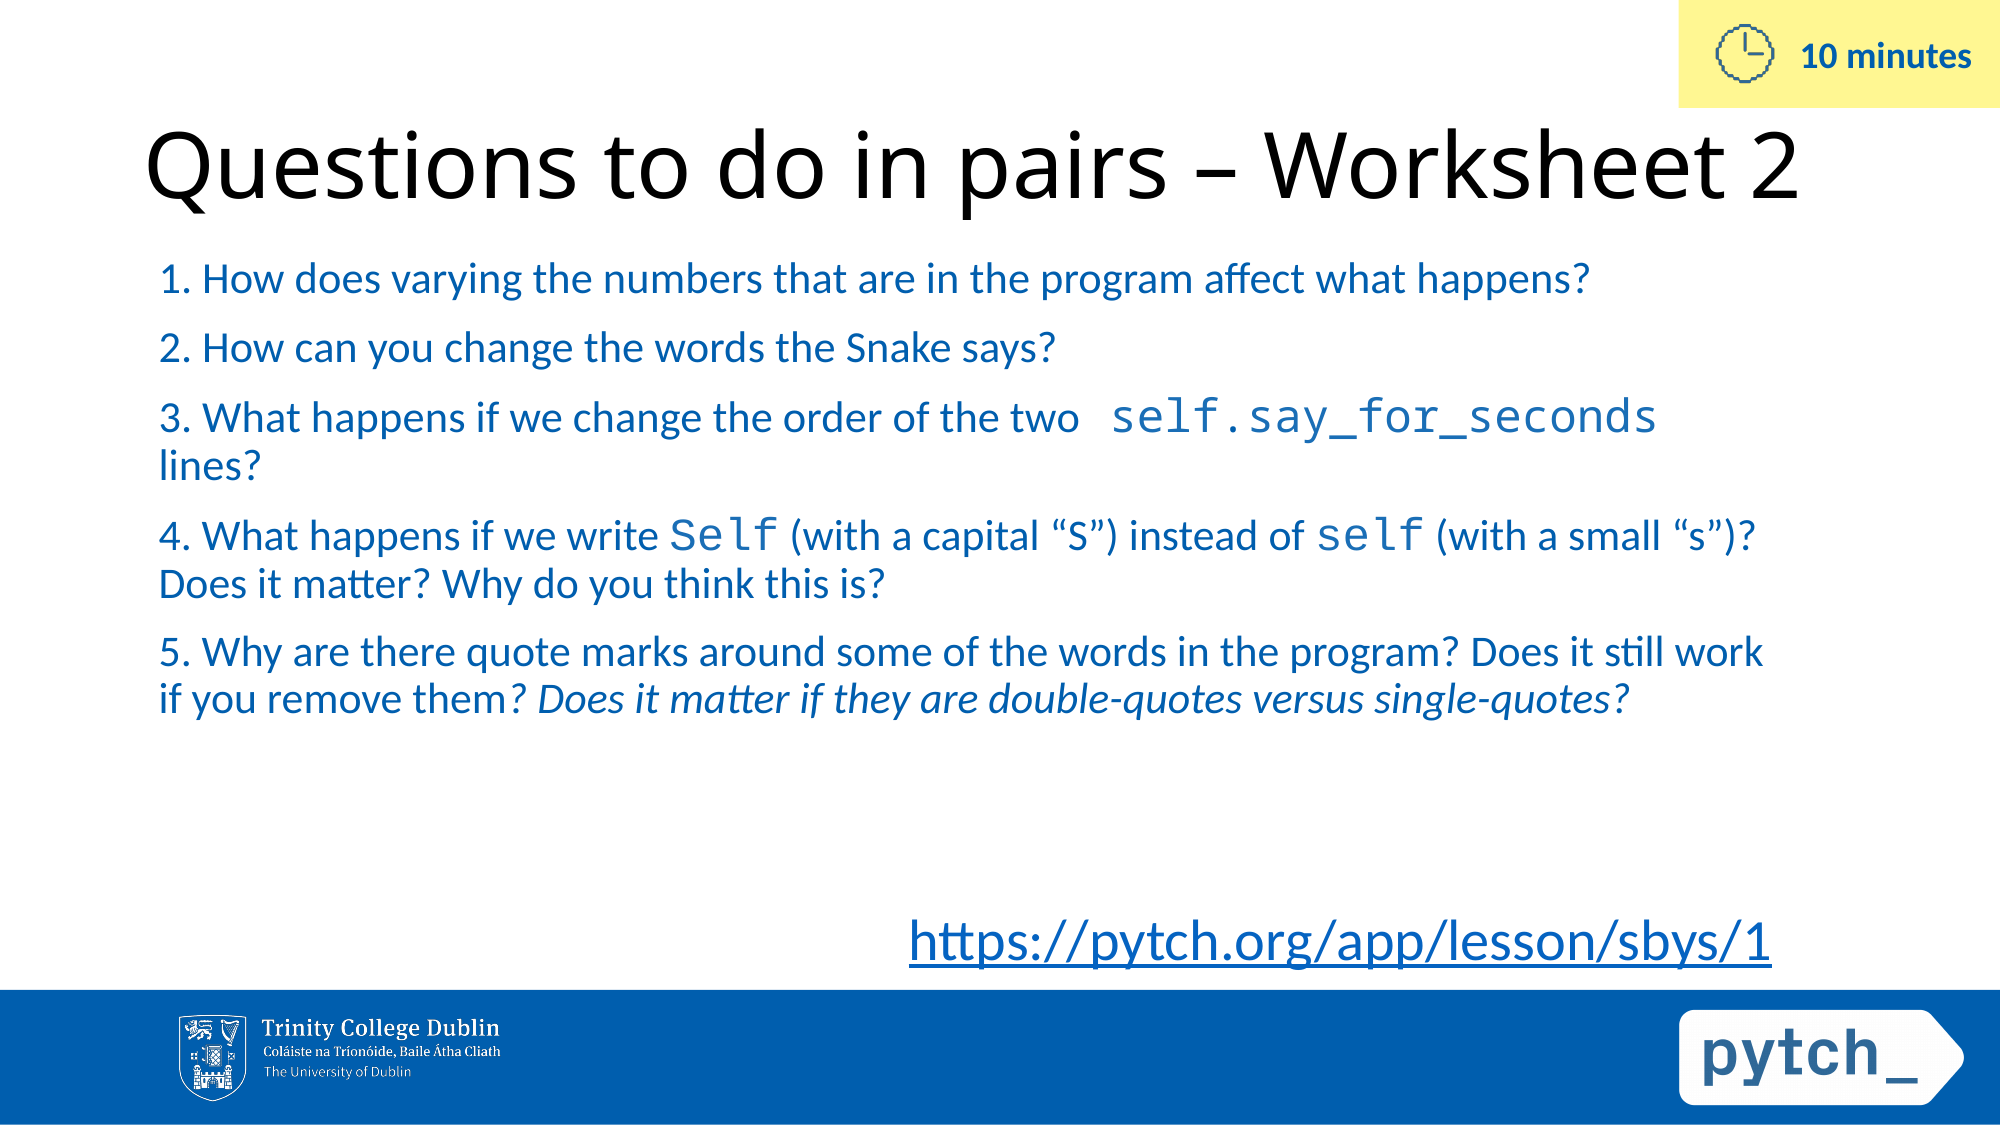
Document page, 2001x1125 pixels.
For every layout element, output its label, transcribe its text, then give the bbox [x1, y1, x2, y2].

list 1. How does varying the numbers that are in the program affect what happens? 2. How can you change the words the Snake says? 3. What happens if we change the order of the two self.say_for_seconds lines? 4. What happens if we write Self (with a capital “S”) instead of self (with a small “s”)? Does it matter? Why do you think this is? 5. Why are there quote marks around some of the words in the program? Does it still work if you remove them? Does it matter if they are double-quotes versus single-quotes? [143, 247, 1801, 914]
text_box https://pytch.org/app/lesson/sbys/1 [893, 894, 1946, 980]
picture [178, 1014, 502, 1102]
picture [1590, 894, 2001, 1125]
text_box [1678, 0, 2000, 108]
title Questions to do in pairs – Worksheet 2 [128, 59, 1853, 278]
